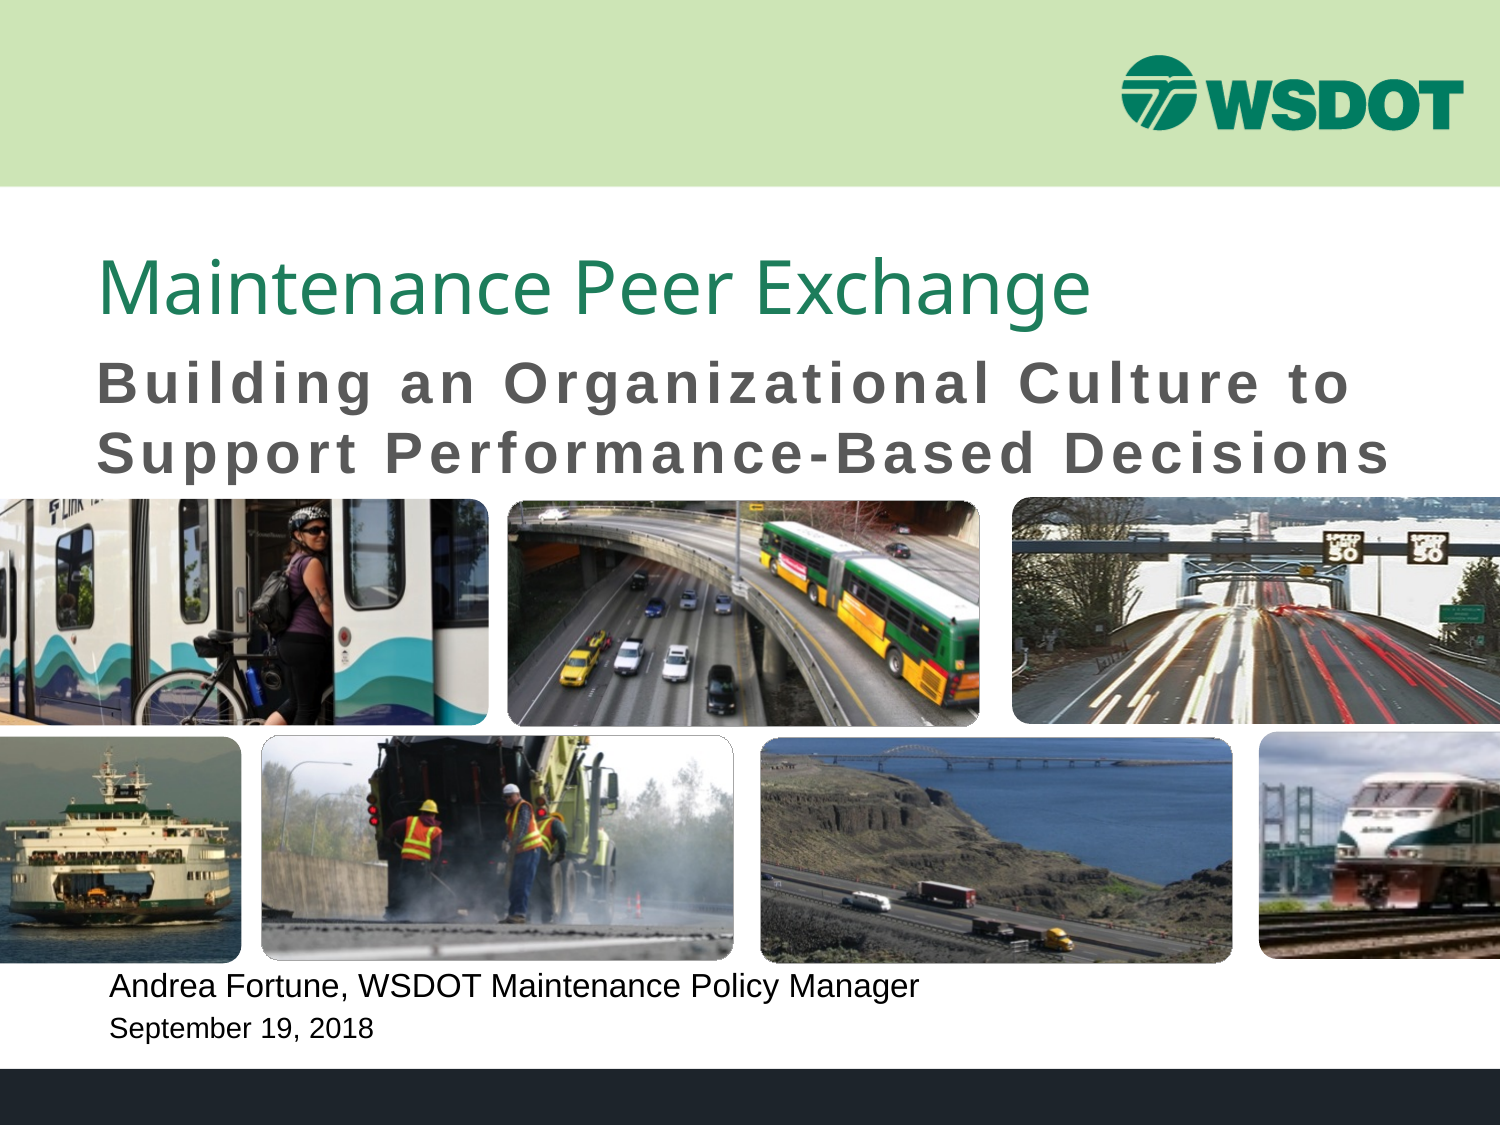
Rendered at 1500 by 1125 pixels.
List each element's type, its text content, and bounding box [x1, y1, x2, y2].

text_box Andrea Fortune, WSDOT Maintenance Policy Manager September 19, 2018 [109, 956, 965, 1052]
text_box Building an Organizational Culture to Support Performance-Based Decisions [81, 338, 1440, 493]
text_box Maintenance Peer Exchange [81, 232, 1290, 337]
picture [0, 0, 1500, 1125]
